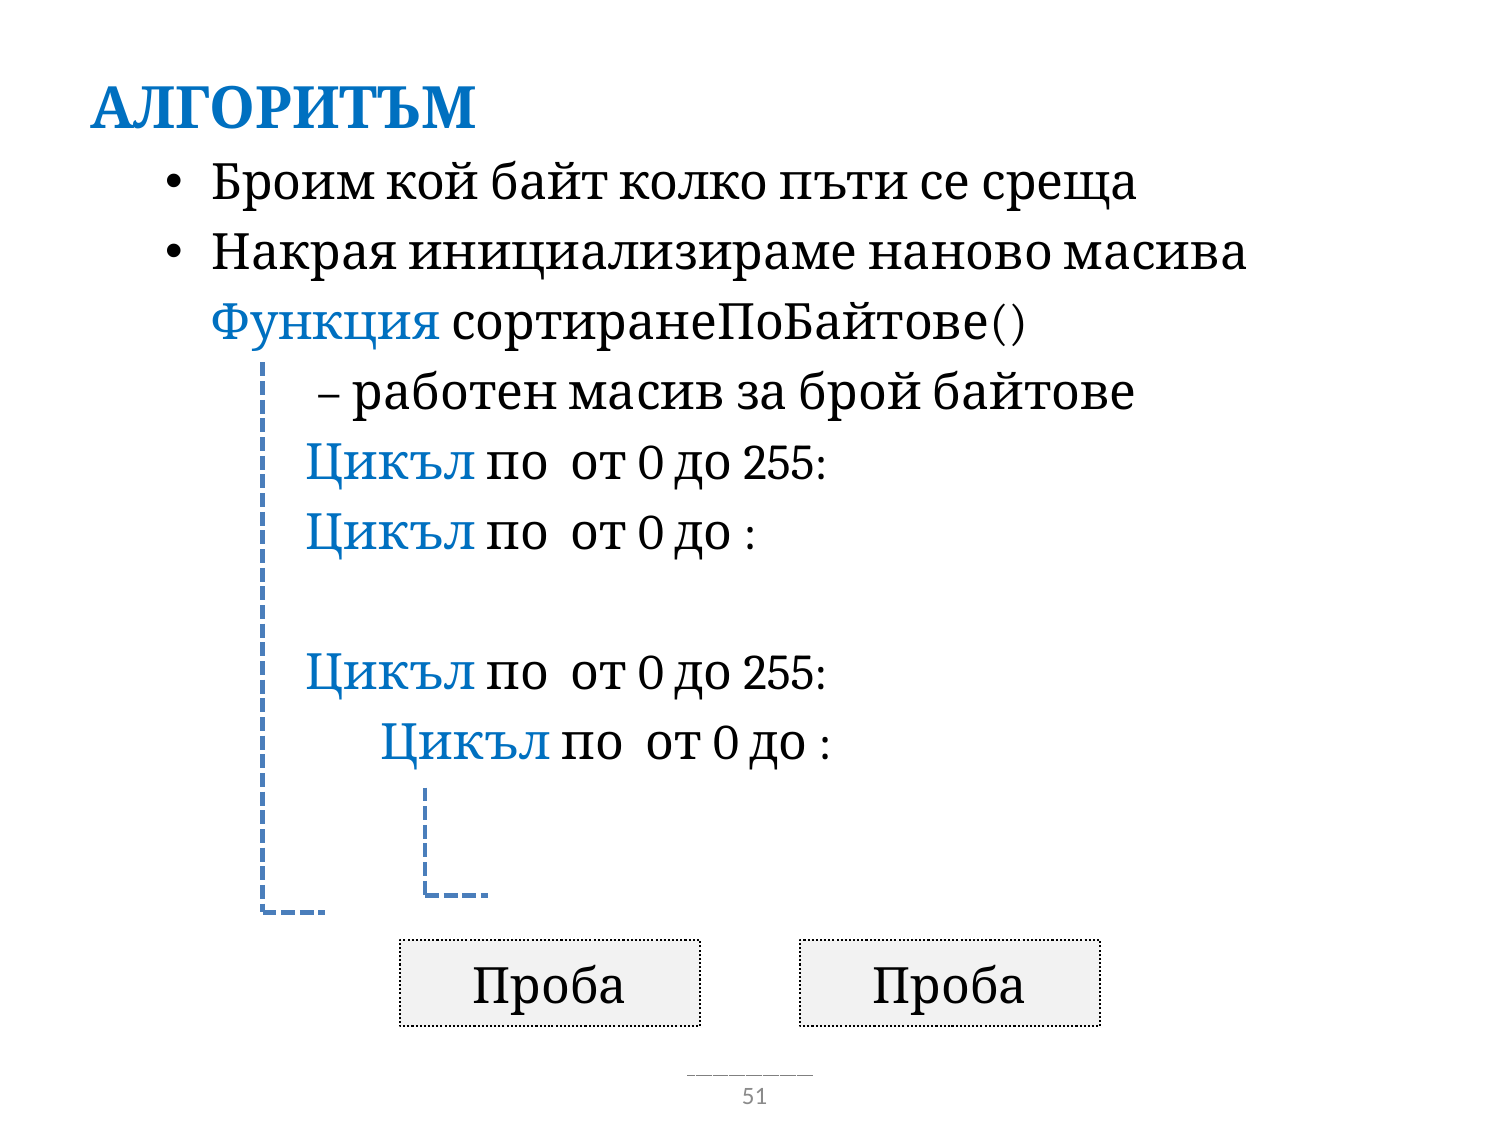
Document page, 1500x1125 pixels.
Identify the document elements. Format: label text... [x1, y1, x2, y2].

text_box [424, 787, 488, 896]
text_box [262, 362, 326, 913]
text_box Проба [398, 938, 702, 1028]
text_box Проба [798, 938, 1102, 1028]
slide_number 51 [579, 1065, 930, 1125]
